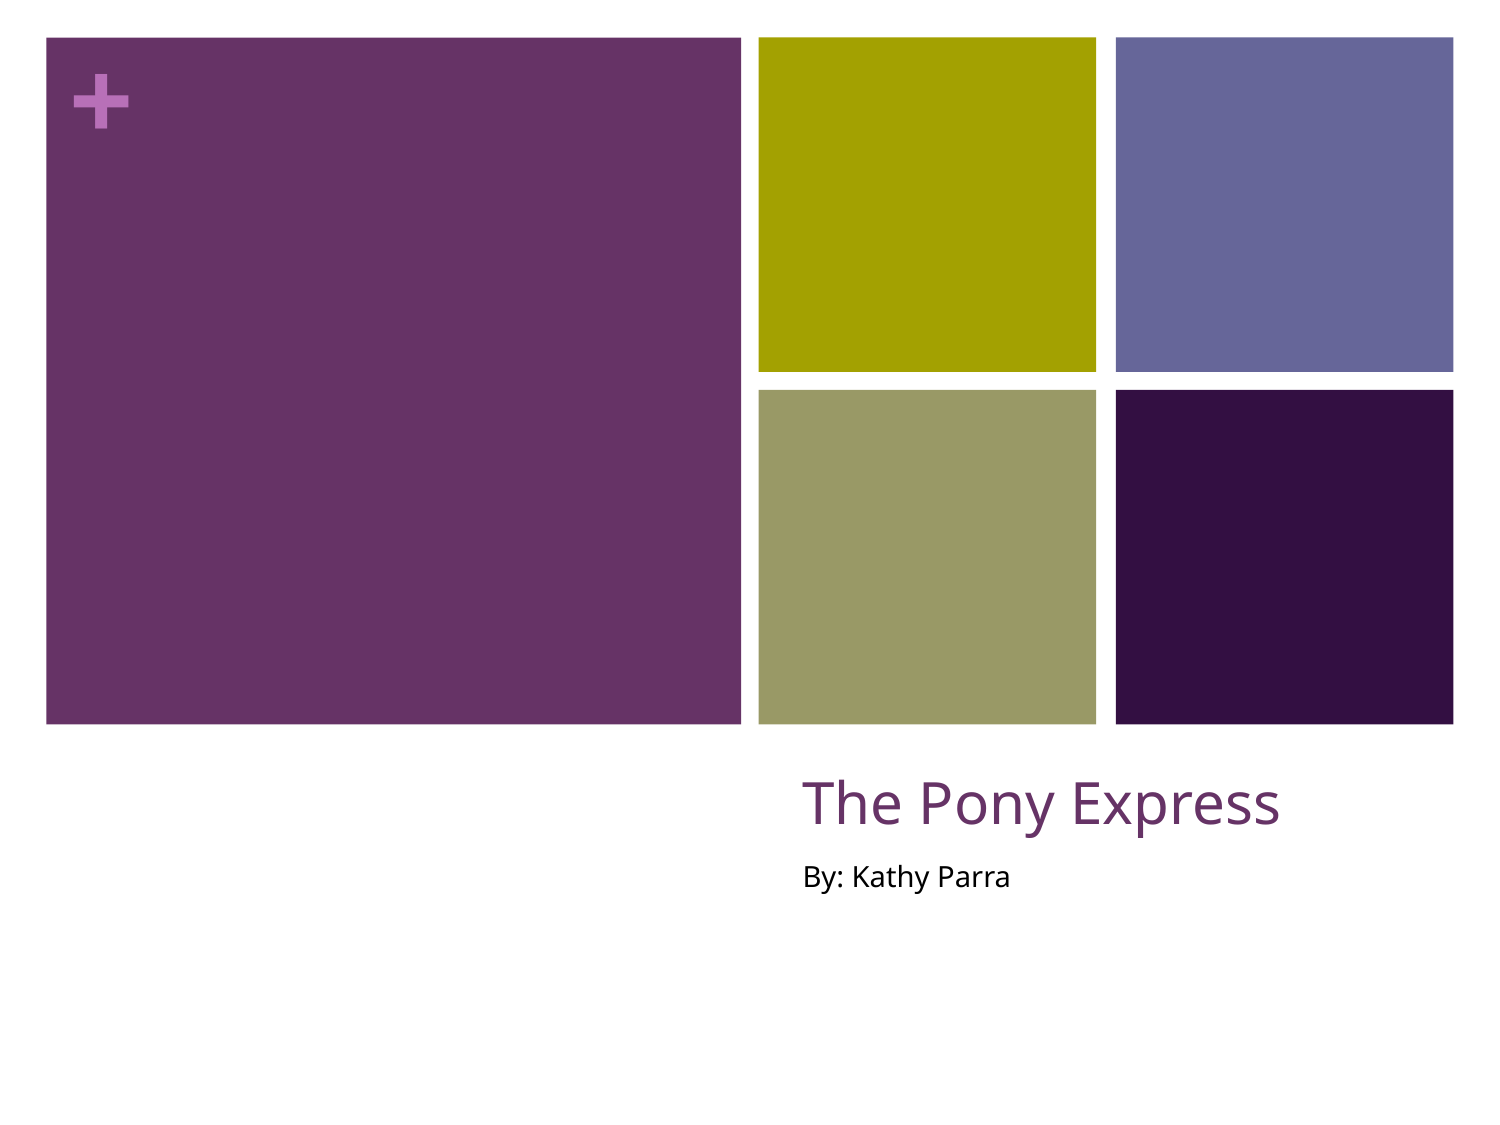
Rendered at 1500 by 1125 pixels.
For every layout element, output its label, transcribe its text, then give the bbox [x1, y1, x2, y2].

title The Pony Express [787, 758, 1450, 851]
subtitle By: Kathy Parra [787, 851, 1450, 974]
